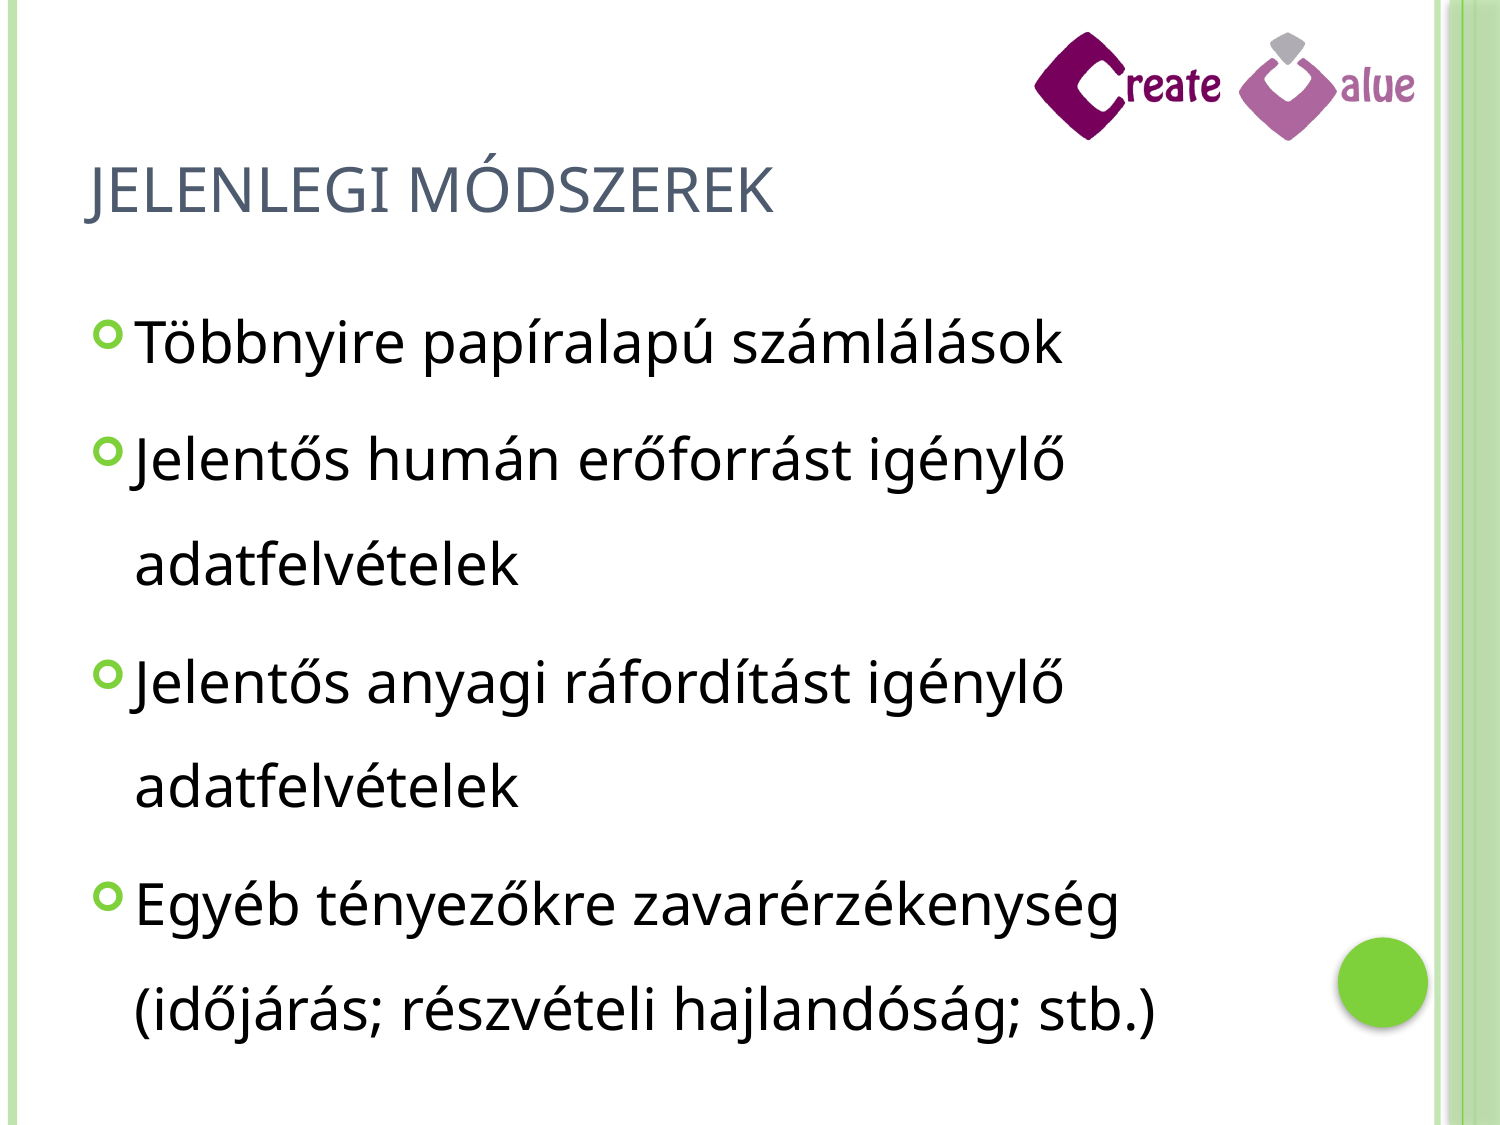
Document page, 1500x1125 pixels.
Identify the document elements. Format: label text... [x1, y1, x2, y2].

list Többnyire papíralapú számlálások Jelentős humán erőforrást igénylő adatfelvételek Jelentős anyagi ráfordítást igénylő adatfelvételek Egyéb tényezőkre zavarérzékenység (időjárás; részvételi hajlandóság; stb.) [75, 262, 1300, 1062]
title Jelenlegi módszerek [75, 45, 1300, 233]
picture [1021, 18, 1427, 154]
